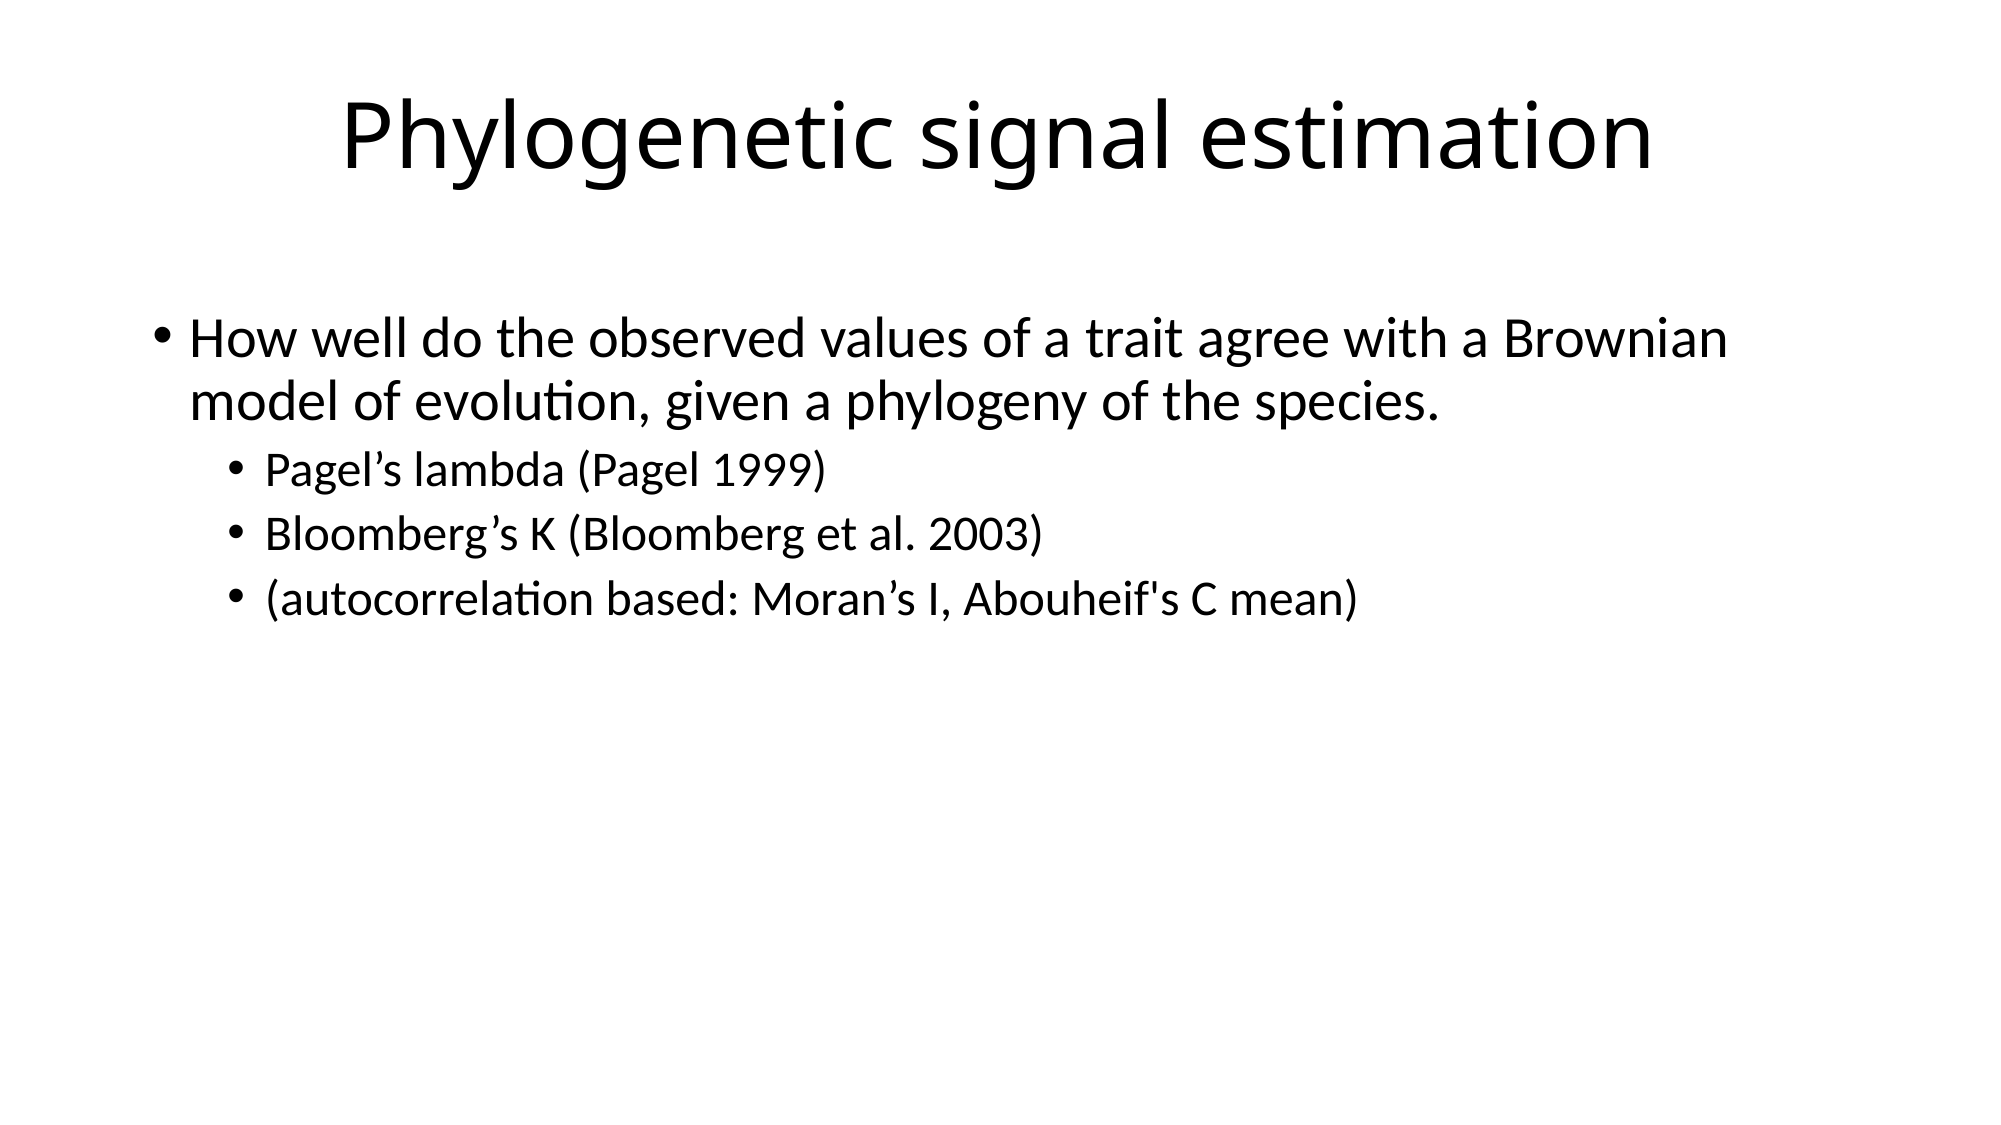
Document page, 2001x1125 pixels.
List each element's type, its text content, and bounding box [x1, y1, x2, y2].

title Phylogenetic signal estimation [324, 45, 1675, 233]
list How well do the observed values of a trait agree with a Brownian model of evolution, given a phylogeny of the species. Pagel’s lambda (Pagel 1999) Bloomberg’s K (Bloomberg et al. 2003) (autocorrelation based: Moran’s I, Abouheif's C mean) [137, 299, 1863, 1014]
